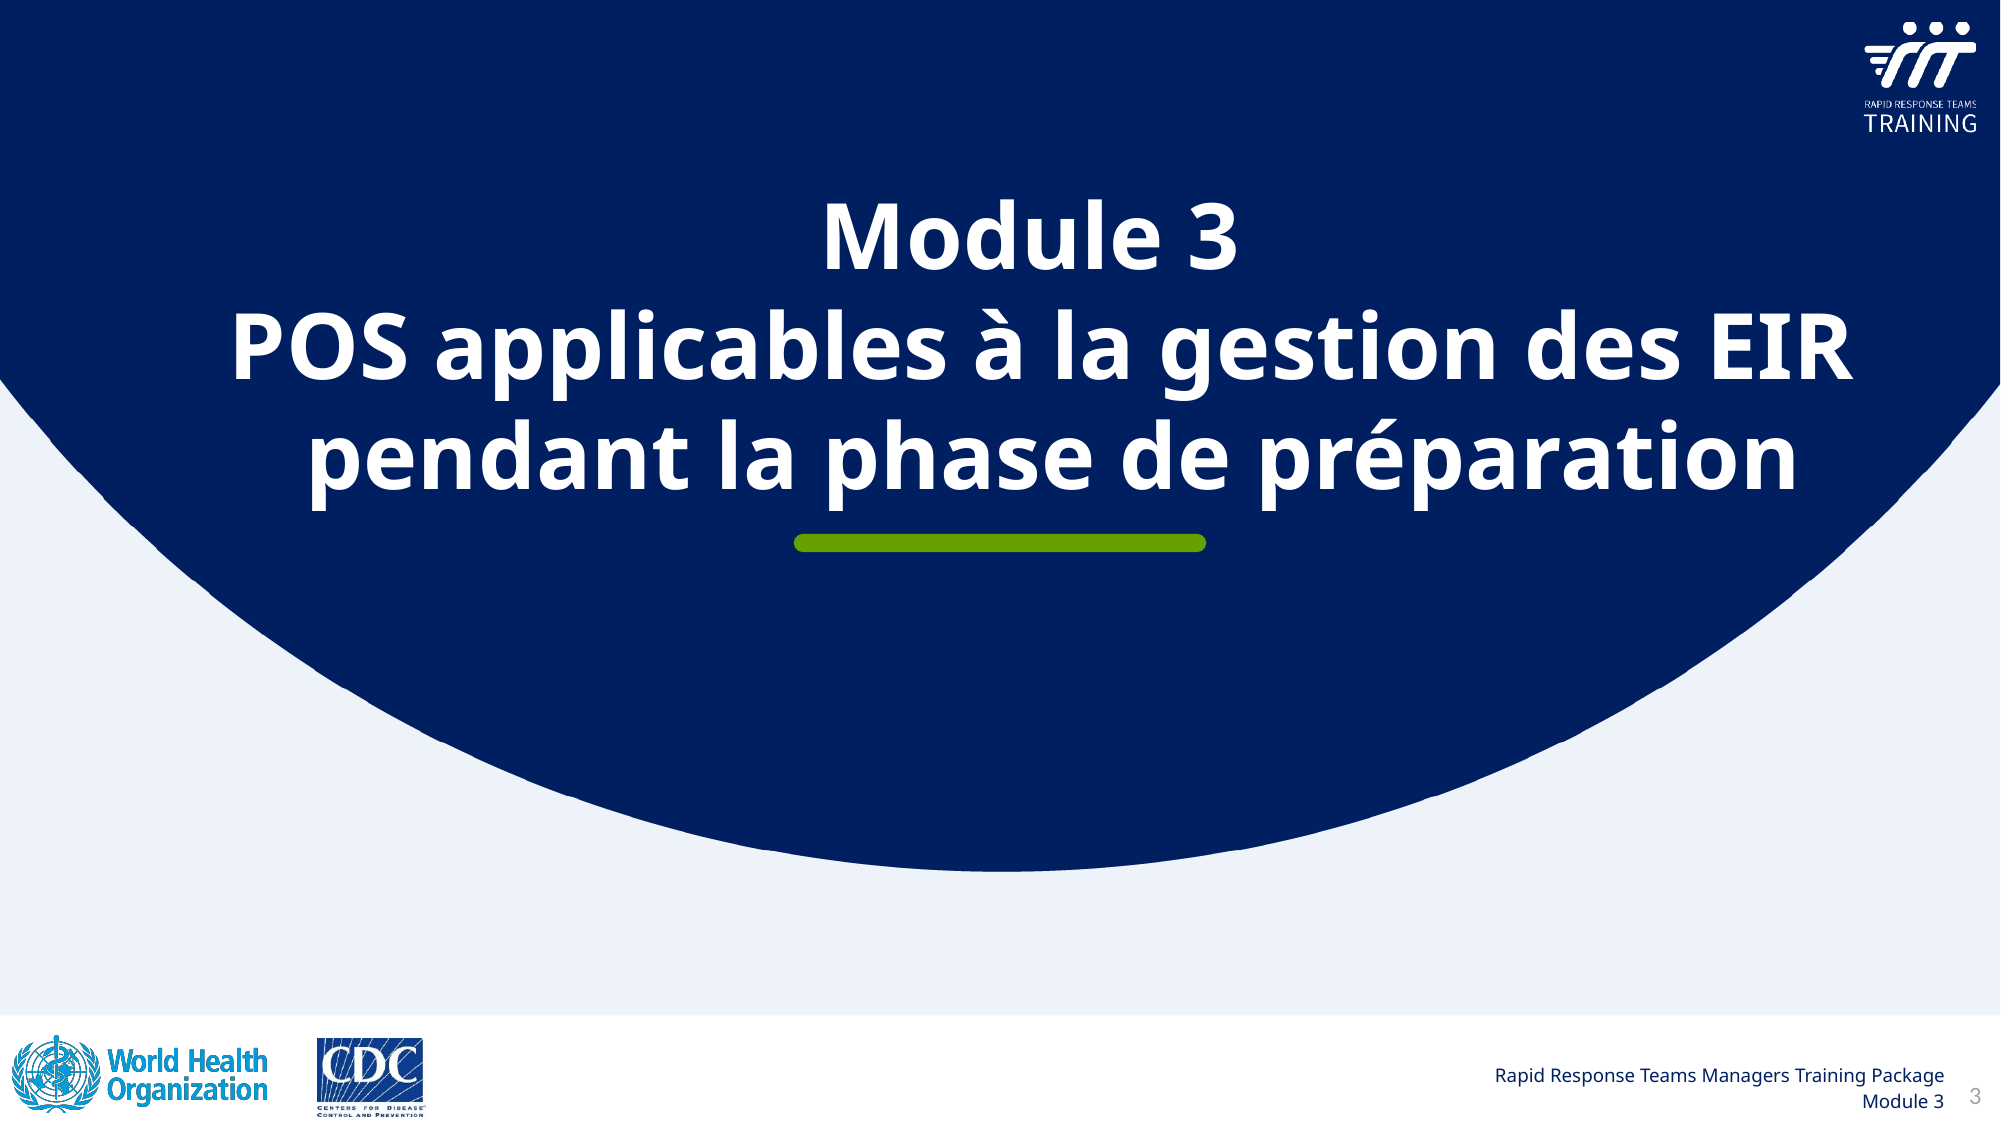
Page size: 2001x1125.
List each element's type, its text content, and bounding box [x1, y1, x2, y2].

picture [40, 1062, 47, 1070]
picture [71, 1053, 90, 1091]
picture [22, 1062, 26, 1077]
picture [34, 1054, 43, 1078]
picture [50, 1108, 62, 1113]
slide_number 3 [1953, 1071, 2000, 1125]
picture [46, 1056, 54, 1062]
picture [0, 0, 2001, 904]
picture [12, 1035, 54, 1068]
picture [59, 1035, 267, 1113]
picture [36, 1088, 78, 1105]
text_box Module 3 POS applicables à la gestion des EIR pendant la phase de préparation [91, 170, 1993, 626]
picture [24, 1054, 36, 1087]
picture [30, 1083, 37, 1091]
picture [317, 1038, 426, 1117]
picture [12, 1083, 48, 1113]
text_box [793, 533, 1207, 553]
